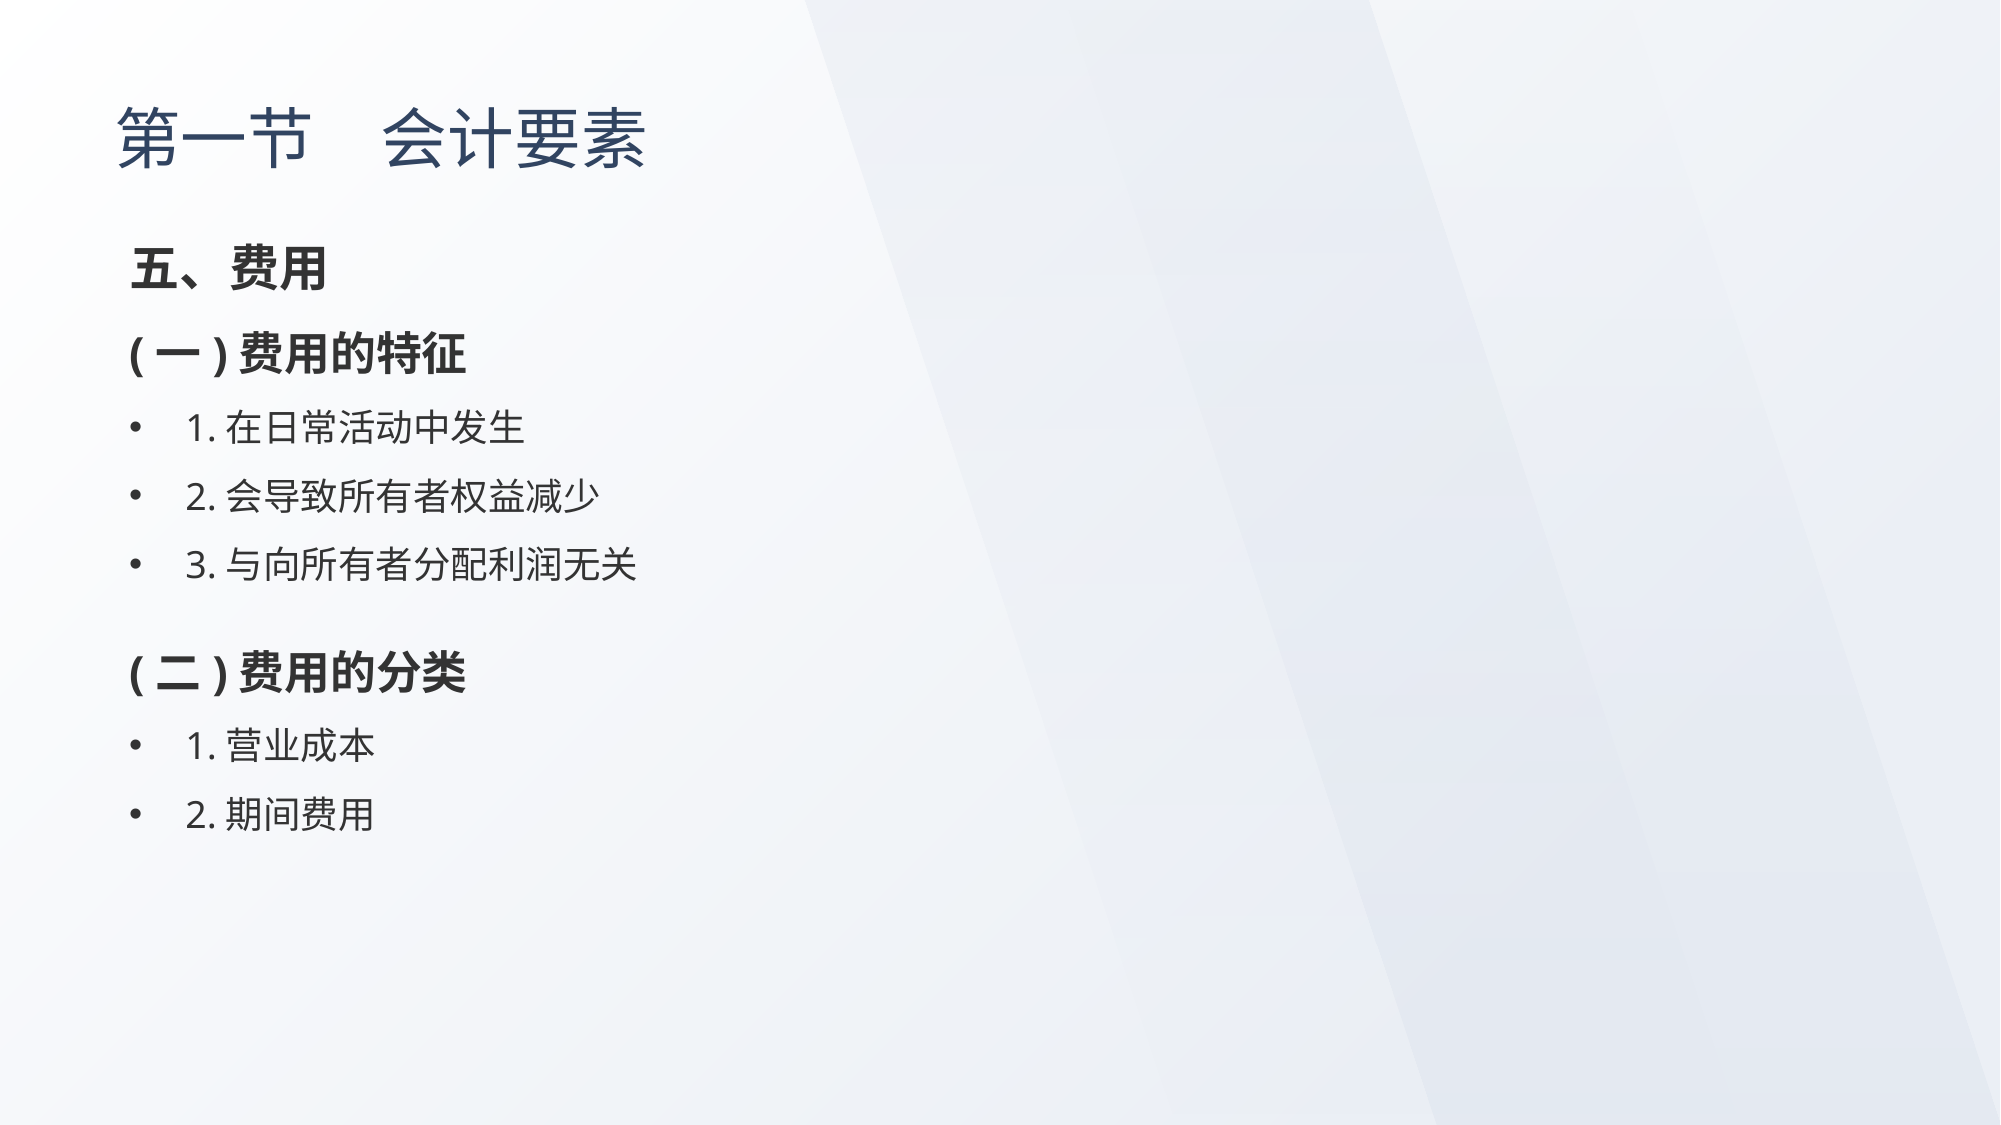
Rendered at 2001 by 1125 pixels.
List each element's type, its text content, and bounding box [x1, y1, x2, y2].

title 第一节 会计要素 [114, 59, 1886, 178]
text_box 五、费用 (一)费用的特征 1.在日常活动中发生 2.会导致所有者权益减少 3.与向所有者分配利润无关 (二)费用的分类 1.营业成本 2.期间费用 [114, 213, 1886, 1013]
